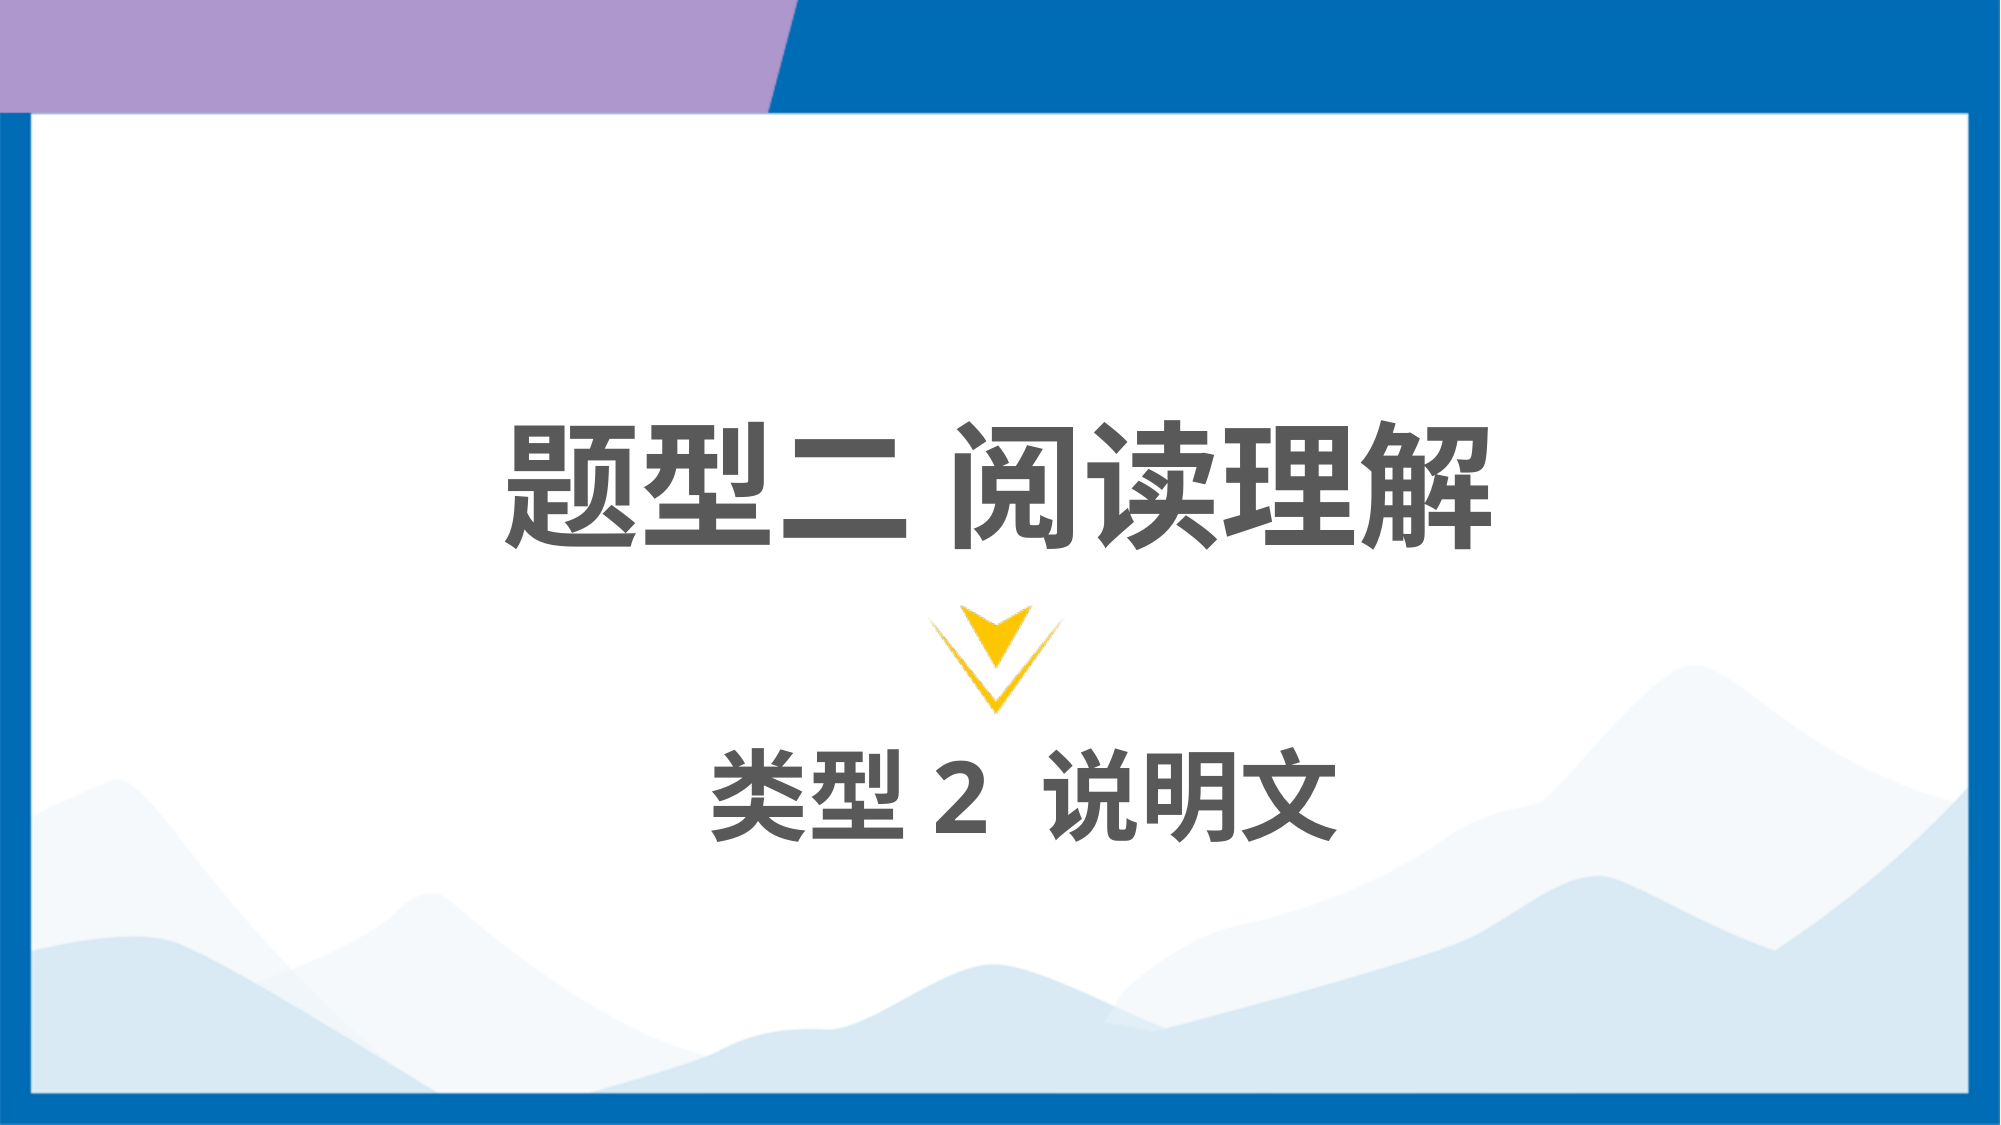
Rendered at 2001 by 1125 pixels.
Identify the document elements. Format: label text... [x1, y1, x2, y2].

text_box 类型2 说明文 [61, 731, 1988, 854]
text_box 题型二 阅读理解 [35, 383, 1962, 566]
picture [0, 0, 2000, 1125]
